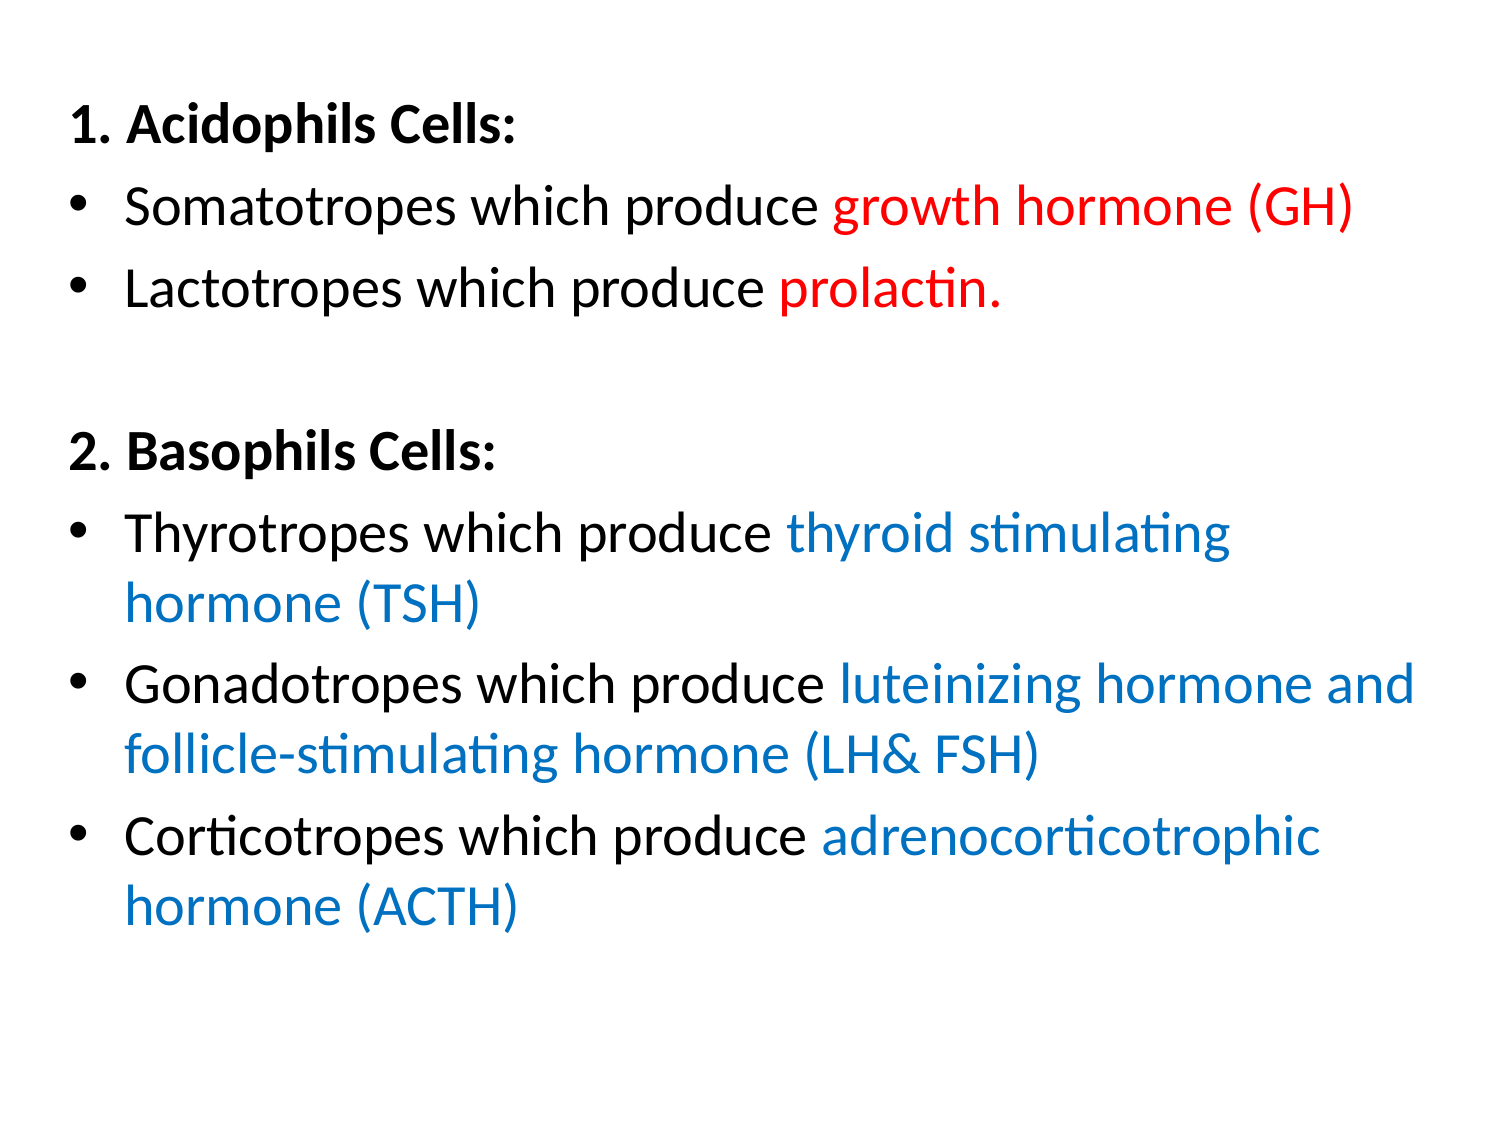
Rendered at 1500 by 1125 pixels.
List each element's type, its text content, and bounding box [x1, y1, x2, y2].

list 1. Acidophils Cells: Somatotropes which produce growth hormone (GH) Lactotropes which produce prolactin. 2. Basophils Cells: Thyrotropes which produce thyroid stimulating hormone (TSH) Gonadotropes which produce luteinizing hormone and follicle-stimulating hormone (LH& FSH) Corticotropes which produce adrenocorticotrophic hormone (ACTH) [53, 78, 1447, 1005]
